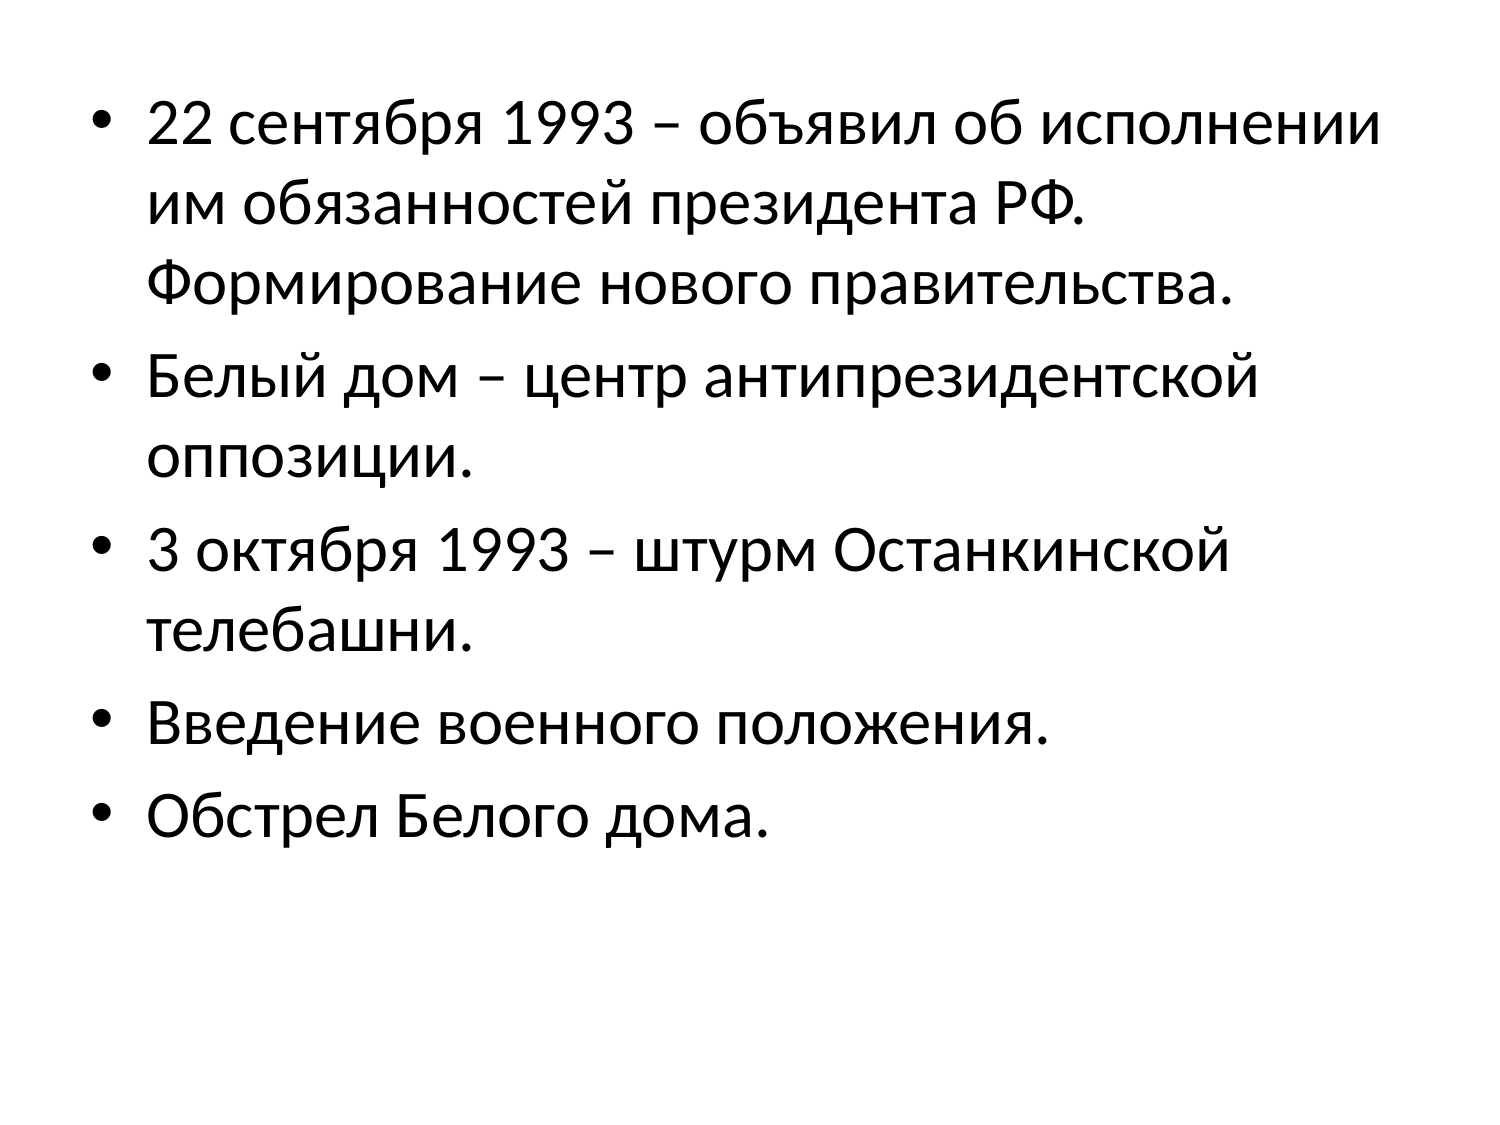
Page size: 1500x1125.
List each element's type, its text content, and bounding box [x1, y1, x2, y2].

list 22 сентября 1993 – объявил об исполнении им обязанностей президента РФ. Формирование нового правительства. Белый дом – центр антипрезидентской оппозиции. 3 октября 1993 – штурм Останкинской телебашни. Введение военного положения. Обстрел Белого дома. [75, 70, 1425, 1005]
